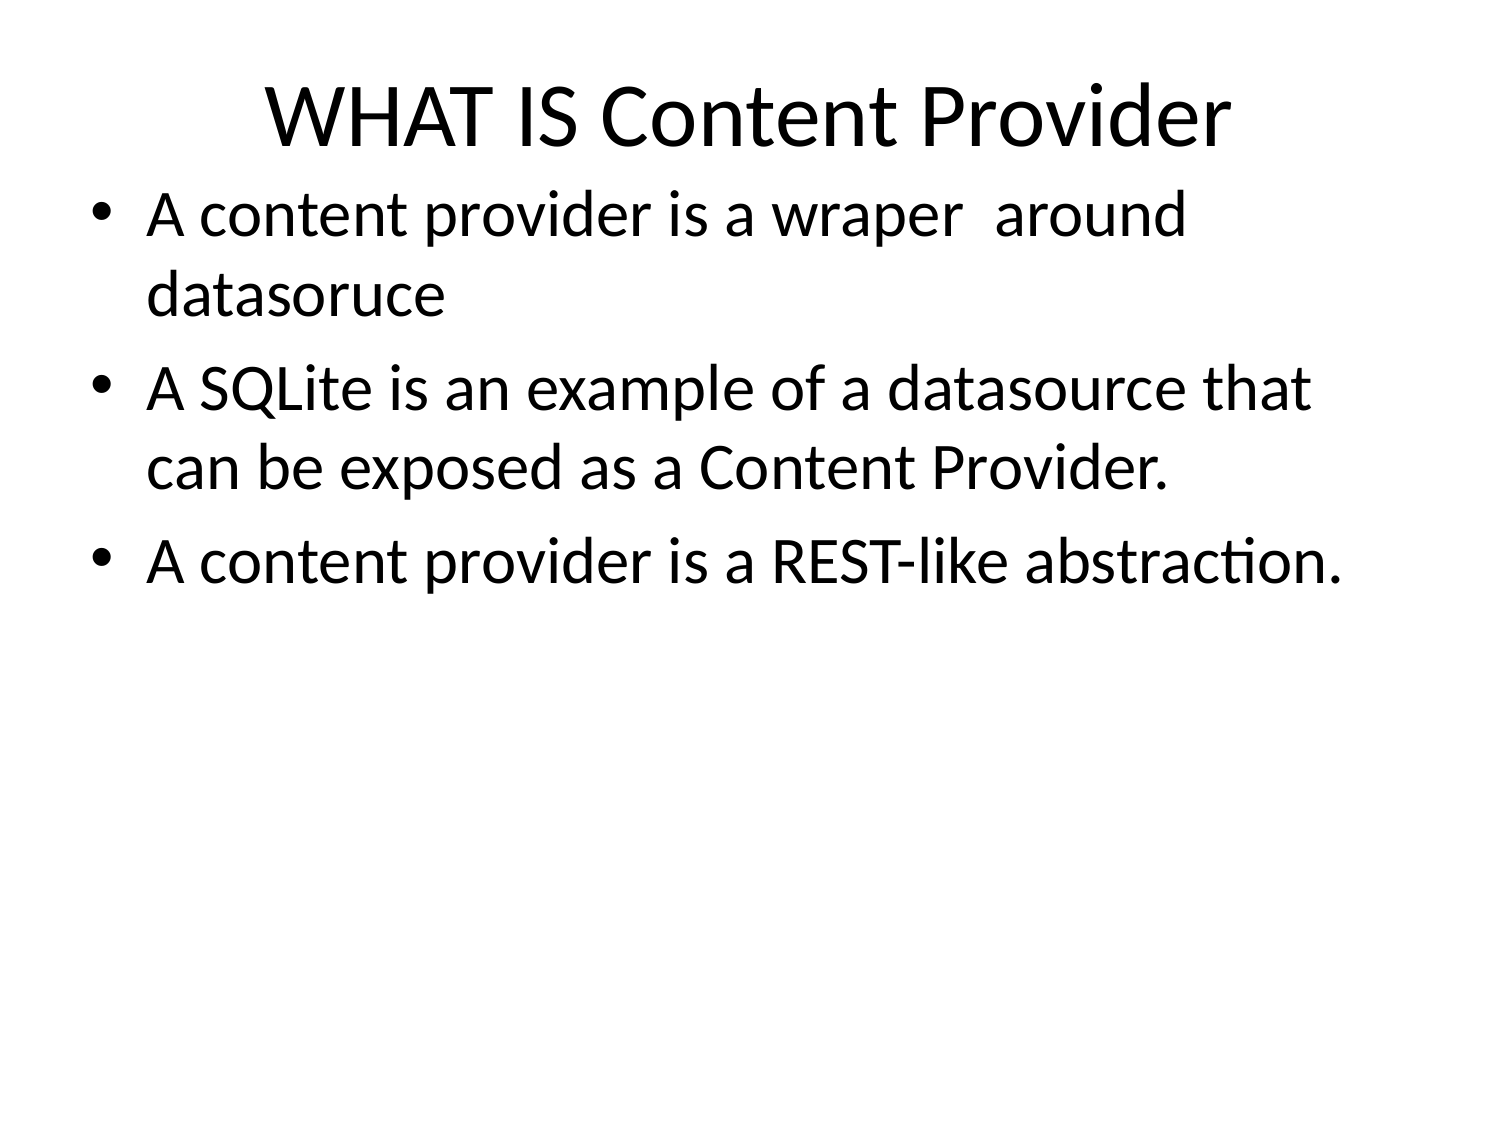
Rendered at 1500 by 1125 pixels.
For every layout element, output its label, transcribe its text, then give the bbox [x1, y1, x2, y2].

list A content provider is a wraper around datasoruce A SQLite is an example of a datasource that can be exposed as a Content Provider. A content provider is a REST-like abstraction. [75, 162, 1425, 1005]
title WHAT IS Content Provider [75, 45, 1425, 162]
